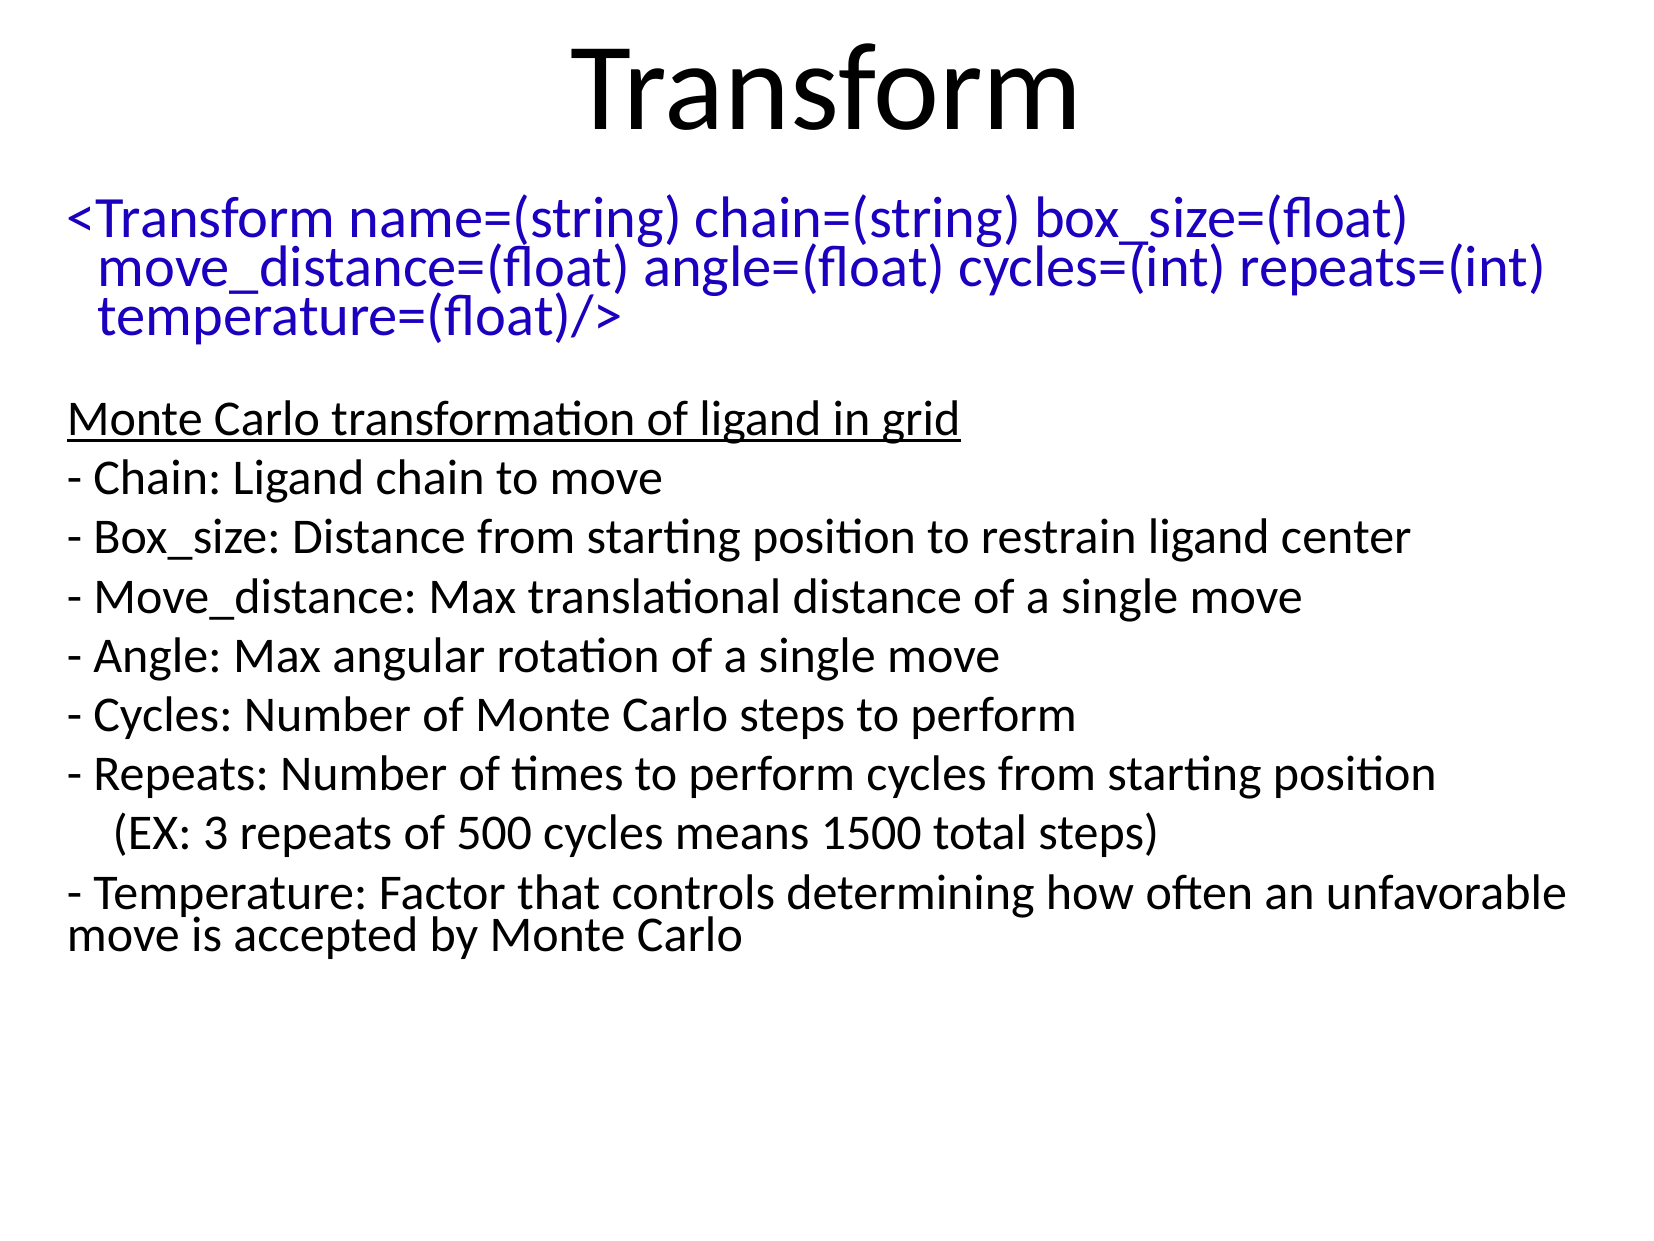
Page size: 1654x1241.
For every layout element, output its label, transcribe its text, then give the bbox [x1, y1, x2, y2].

title Transform [113, 0, 1540, 190]
list <Transform name=(string) chain=(string) box_size=(float) move_distance=(float) angle=(float) cycles=(int) repeats=(int) temperature=(float)/> Monte Carlo transformation of ligand in grid - Chain: Ligand chain to move - Box_size: Distance from starting position to restrain ligand center - Move_distance: Max translational distance of a single move - Angle: Max angular rotation of a single move - Cycles: Number of Monte Carlo steps to perform - Repeats: Number of times to perform cycles from starting position (EX: 3 repeats of 500 cycles means 1500 total steps) - Temperature: Factor that controls determining how often an unfavorable move is accepted by Monte Carlo [51, 190, 1643, 1211]
